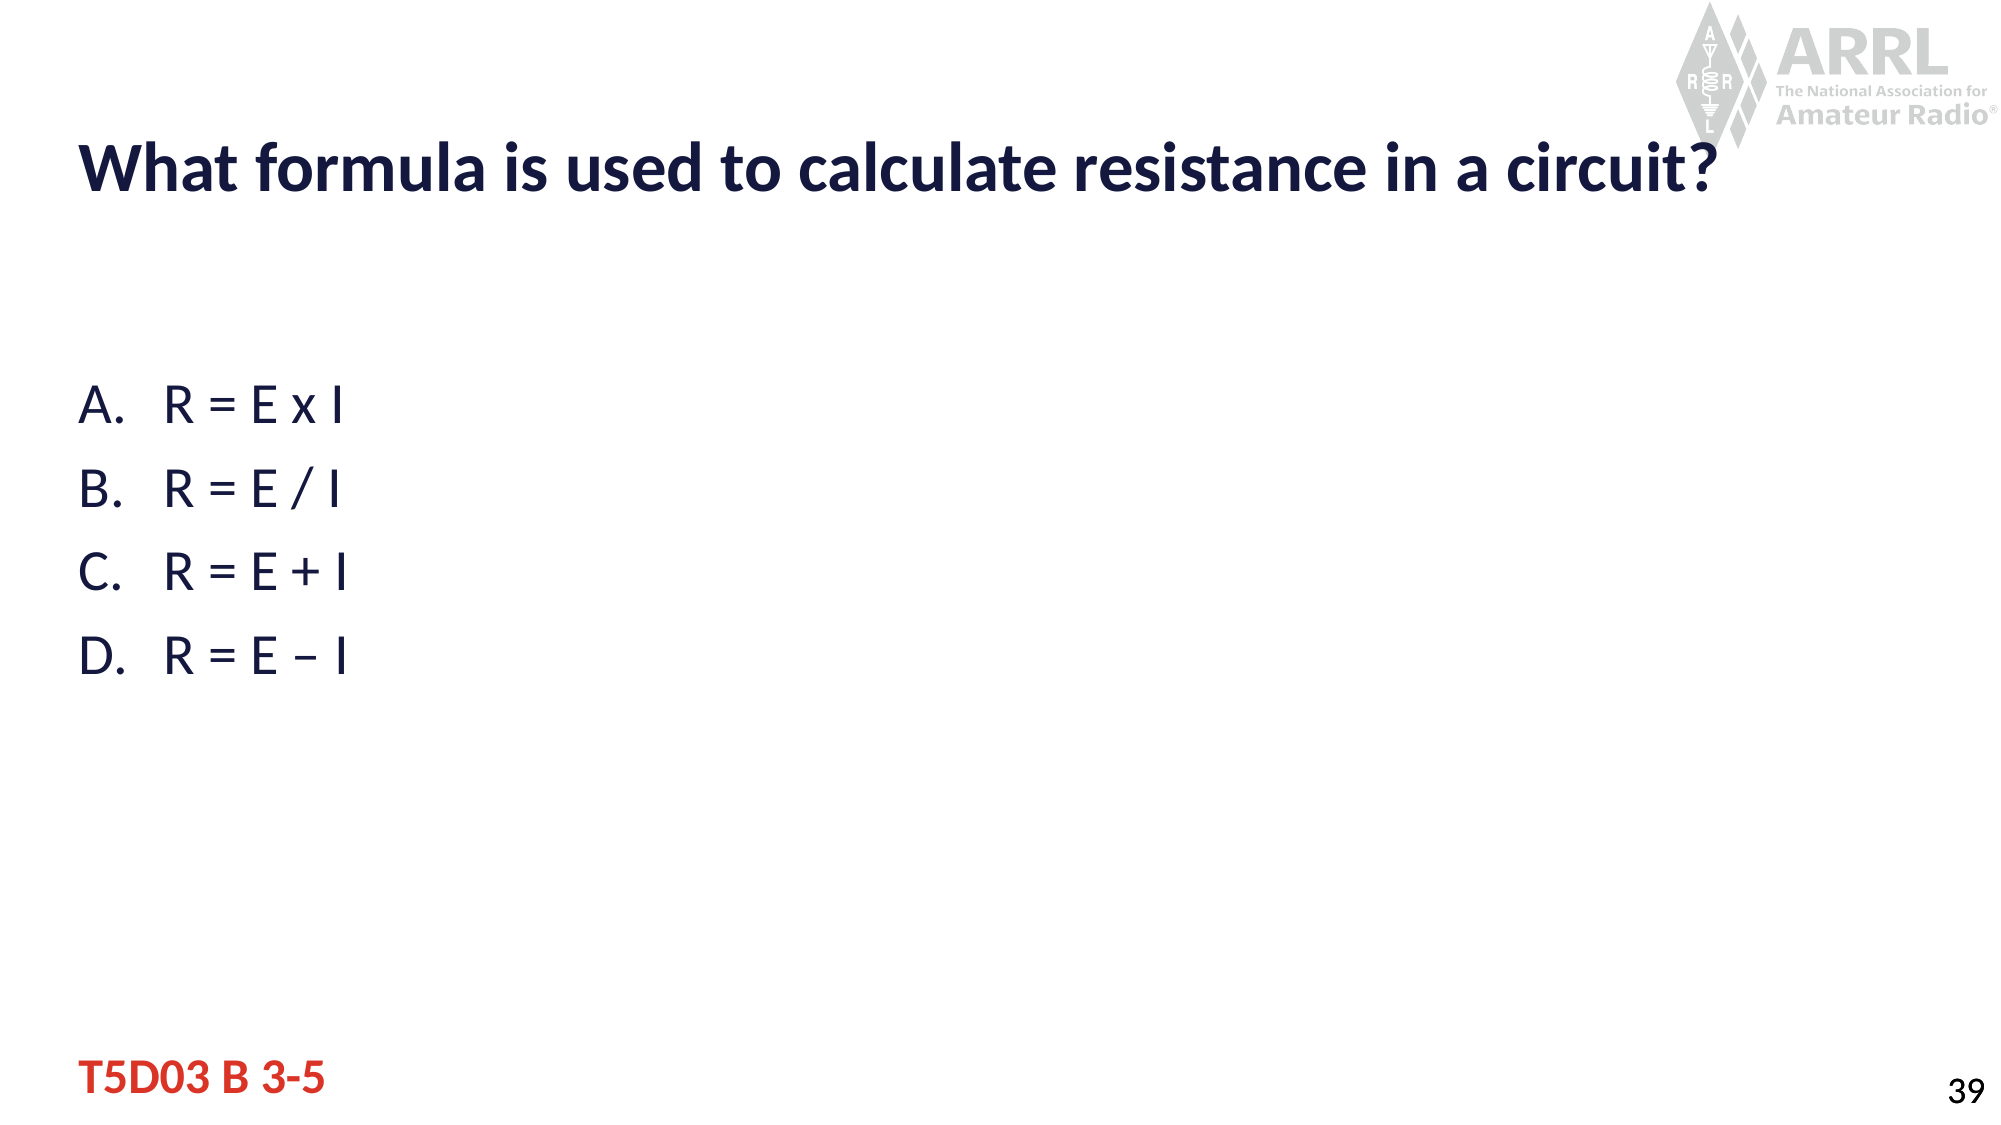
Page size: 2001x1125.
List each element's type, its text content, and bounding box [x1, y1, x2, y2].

picture [1674, 0, 2000, 164]
list R = E x I R = E / I R = E + I R = E – I [63, 365, 1863, 989]
title What formula is used to calculate resistance in a circuit? [63, 59, 1863, 278]
text_box T5D03 B 3-5 [63, 1036, 921, 1112]
